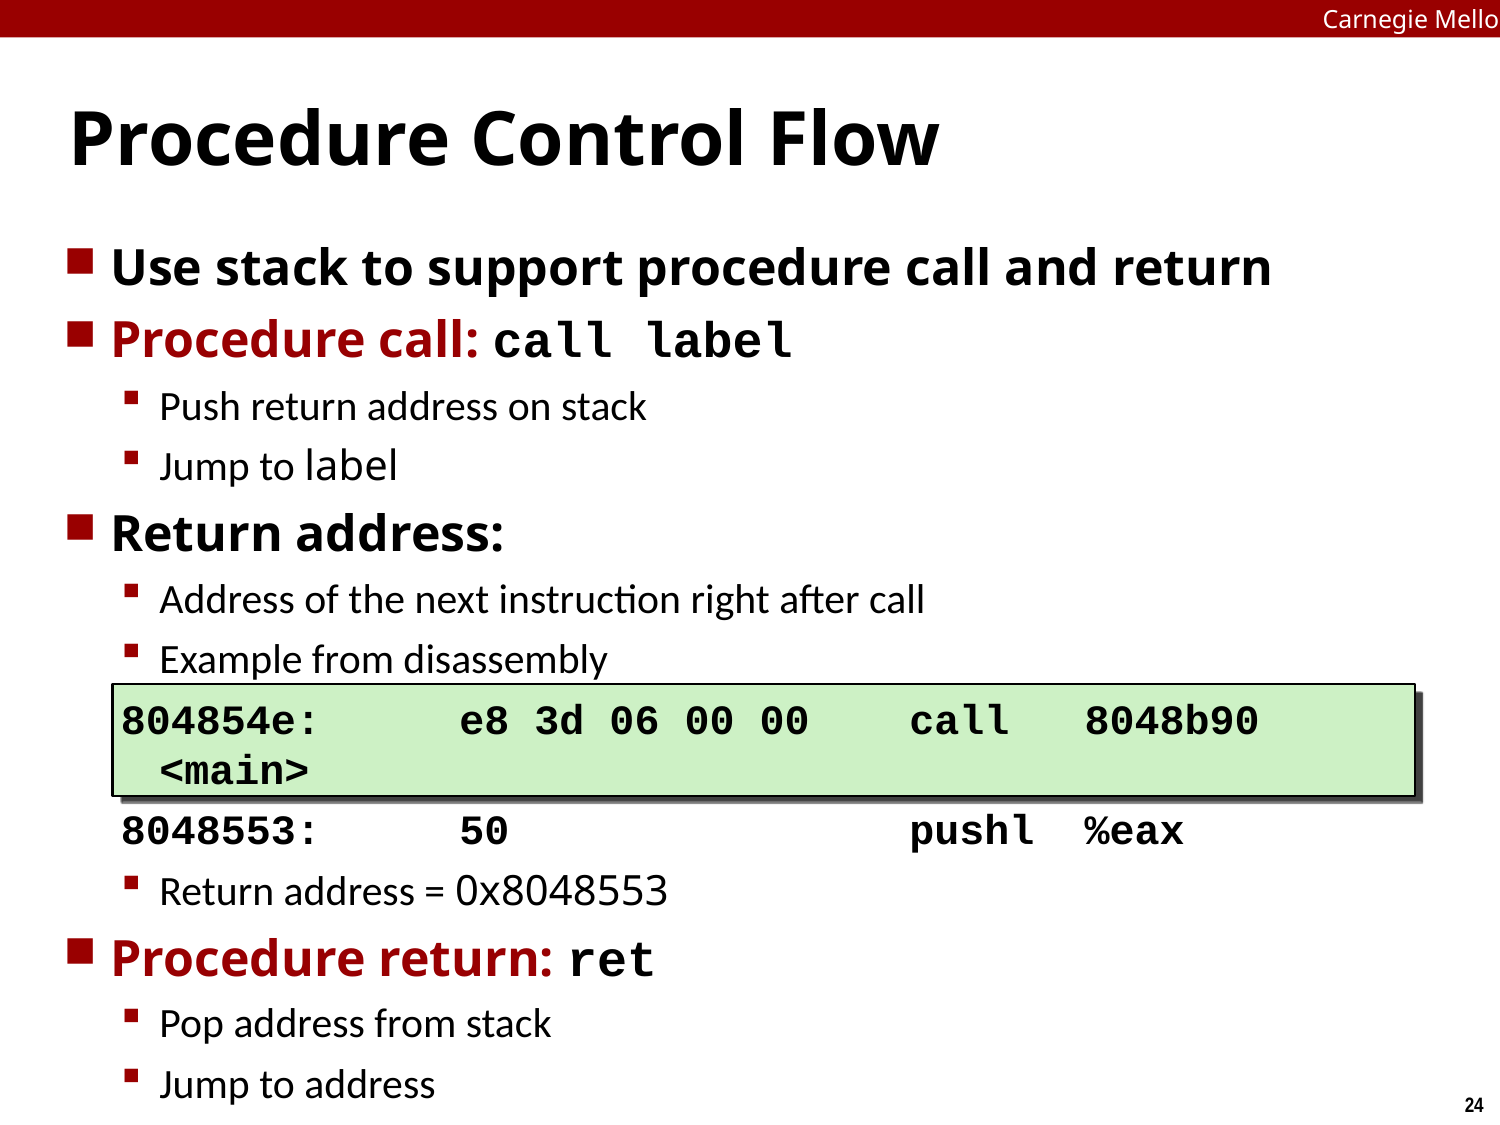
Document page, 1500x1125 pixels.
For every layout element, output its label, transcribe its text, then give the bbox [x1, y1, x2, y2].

text_box Carnegie Mellon [1322, 3, 1500, 33]
list Use stack to support procedure call and return Procedure call: call label Push return address on stack Jump to label Return address: Address of the next instruction right after call Example from disassembly 804854e: e8 3d 06 00 00 call 8048b90 <main> 8048553: 50 pushl %eax Return address = 0x8048553 Procedure return: ret Pop address from stack Jump to address [62, 228, 1438, 1122]
text_box [0, 0, 1500, 38]
title Procedure Control Flow [62, 41, 1438, 228]
